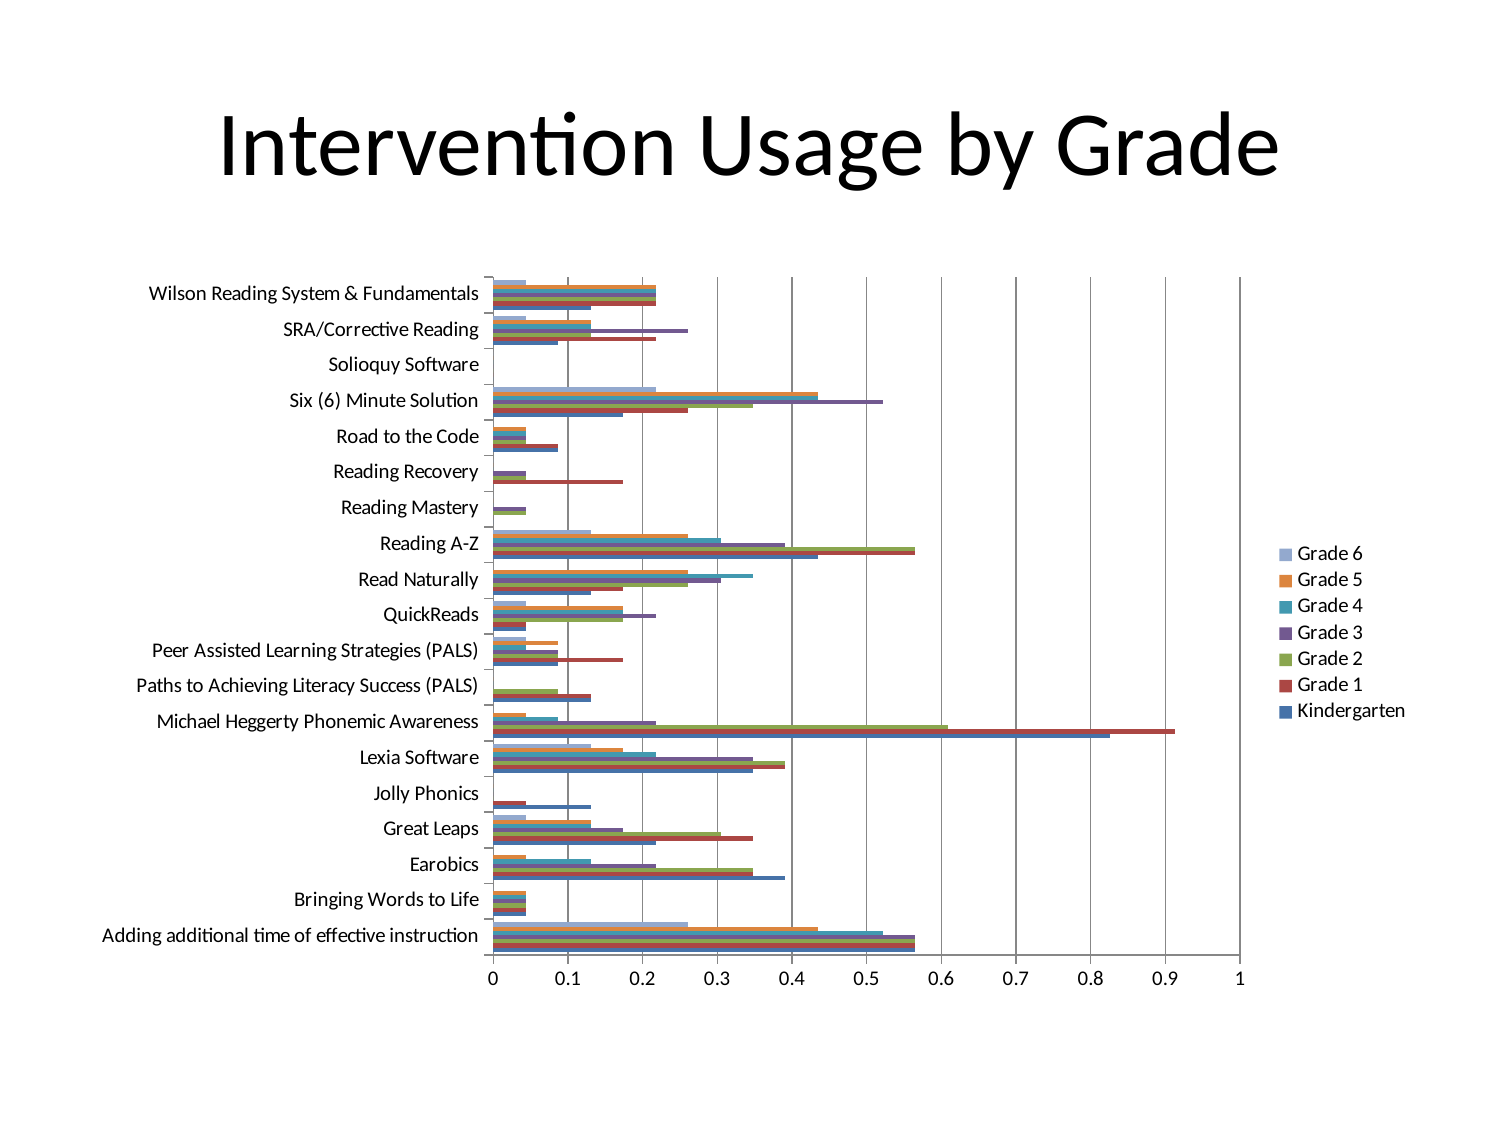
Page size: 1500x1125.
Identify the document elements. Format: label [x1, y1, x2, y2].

title [75, 45, 1425, 233]
chart [74, 262, 1426, 1006]
